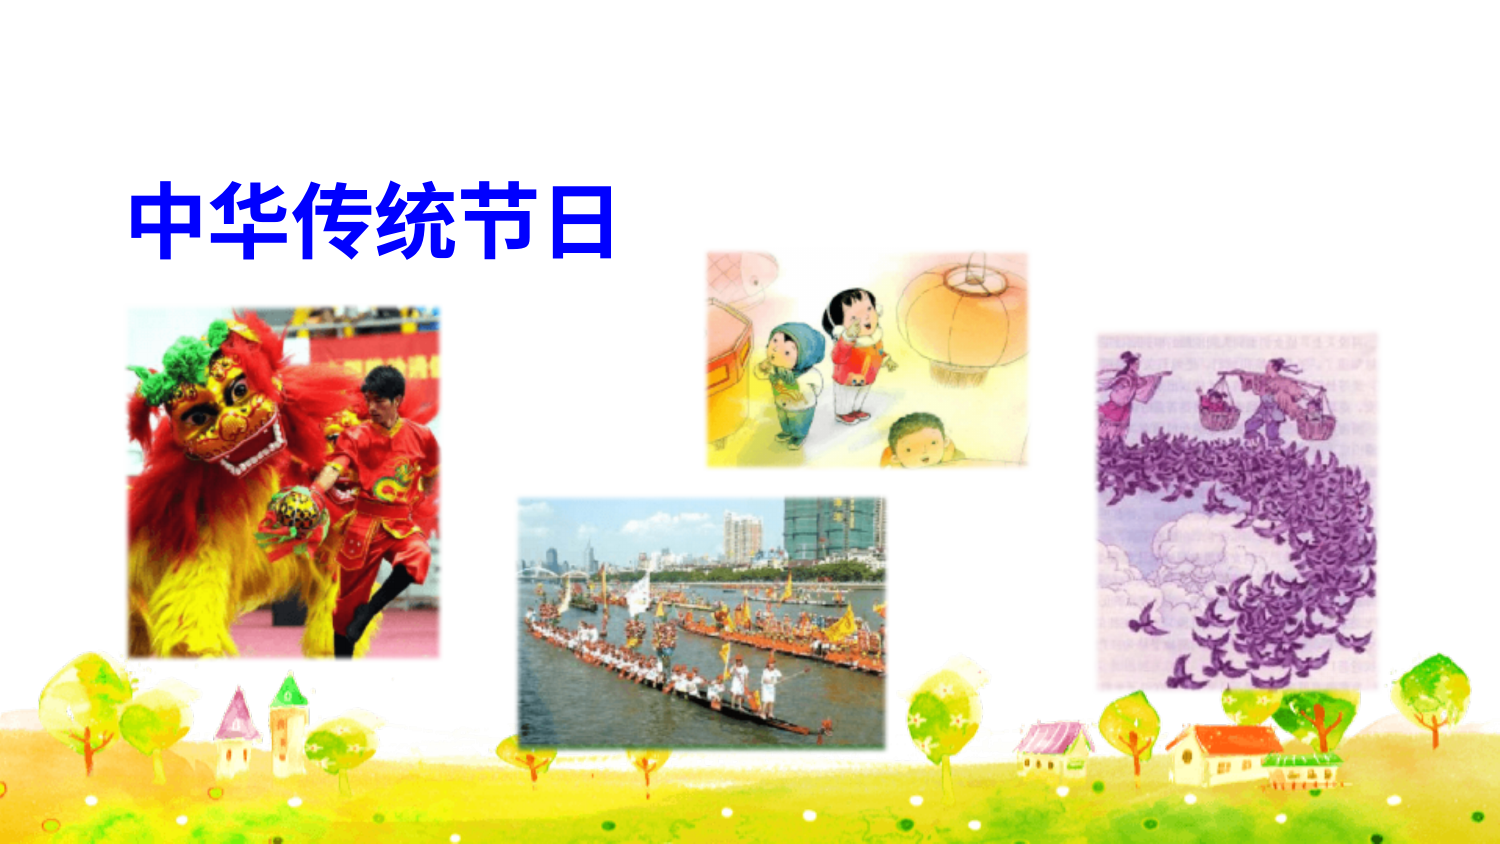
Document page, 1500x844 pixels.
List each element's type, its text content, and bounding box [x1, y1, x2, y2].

picture [702, 246, 1032, 472]
text_box 中华传统节日 [81, 111, 668, 277]
picture [0, 303, 1500, 844]
